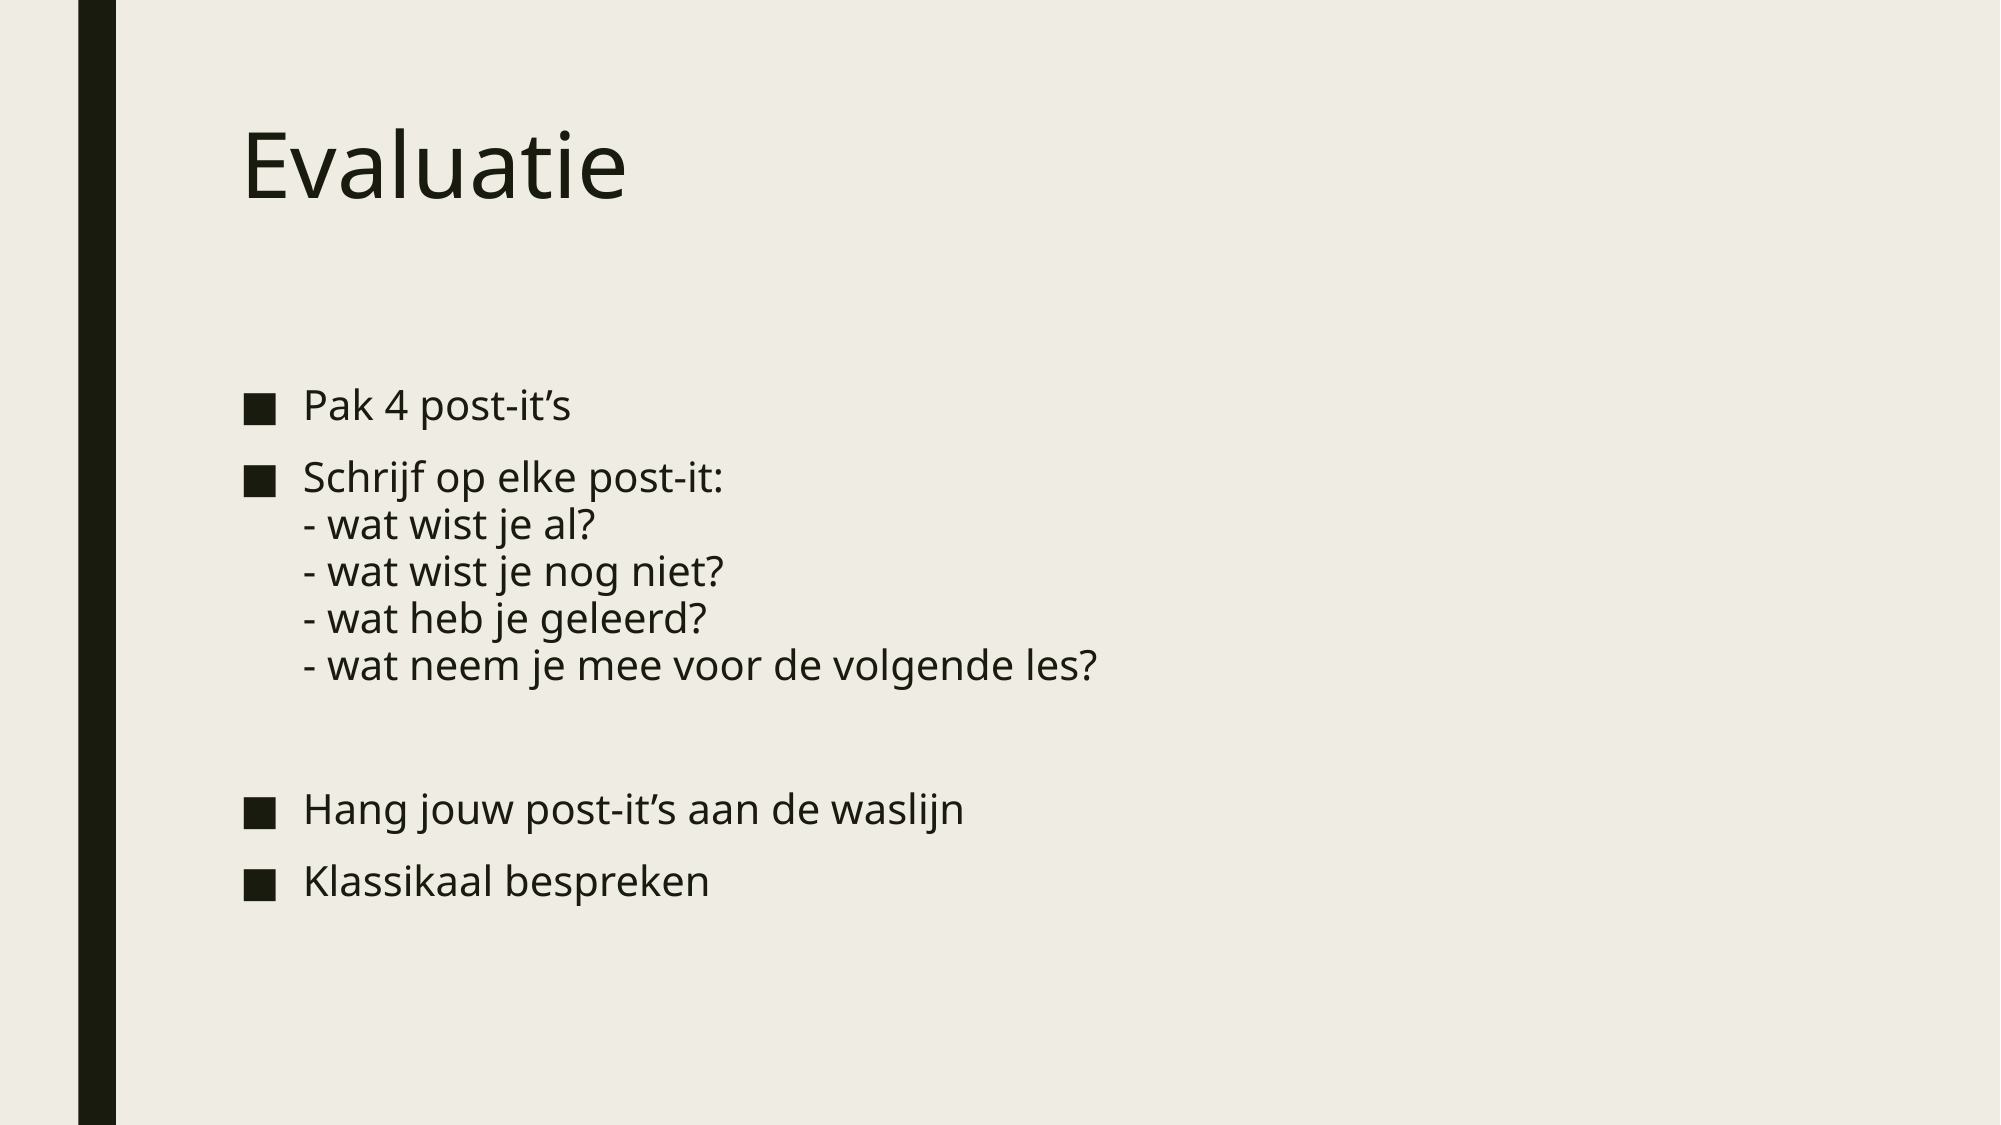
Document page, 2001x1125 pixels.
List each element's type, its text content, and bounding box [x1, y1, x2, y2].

title Evaluatie [225, 112, 1800, 357]
list Pak 4 post-it’s Schrijf op elke post-it: - wat wist je al? - wat wist je nog niet? - wat heb je geleerd? - wat neem je mee voor de volgende les? Hang jouw post-it’s aan de waslijn Klassikaal bespreken [225, 375, 1800, 963]
